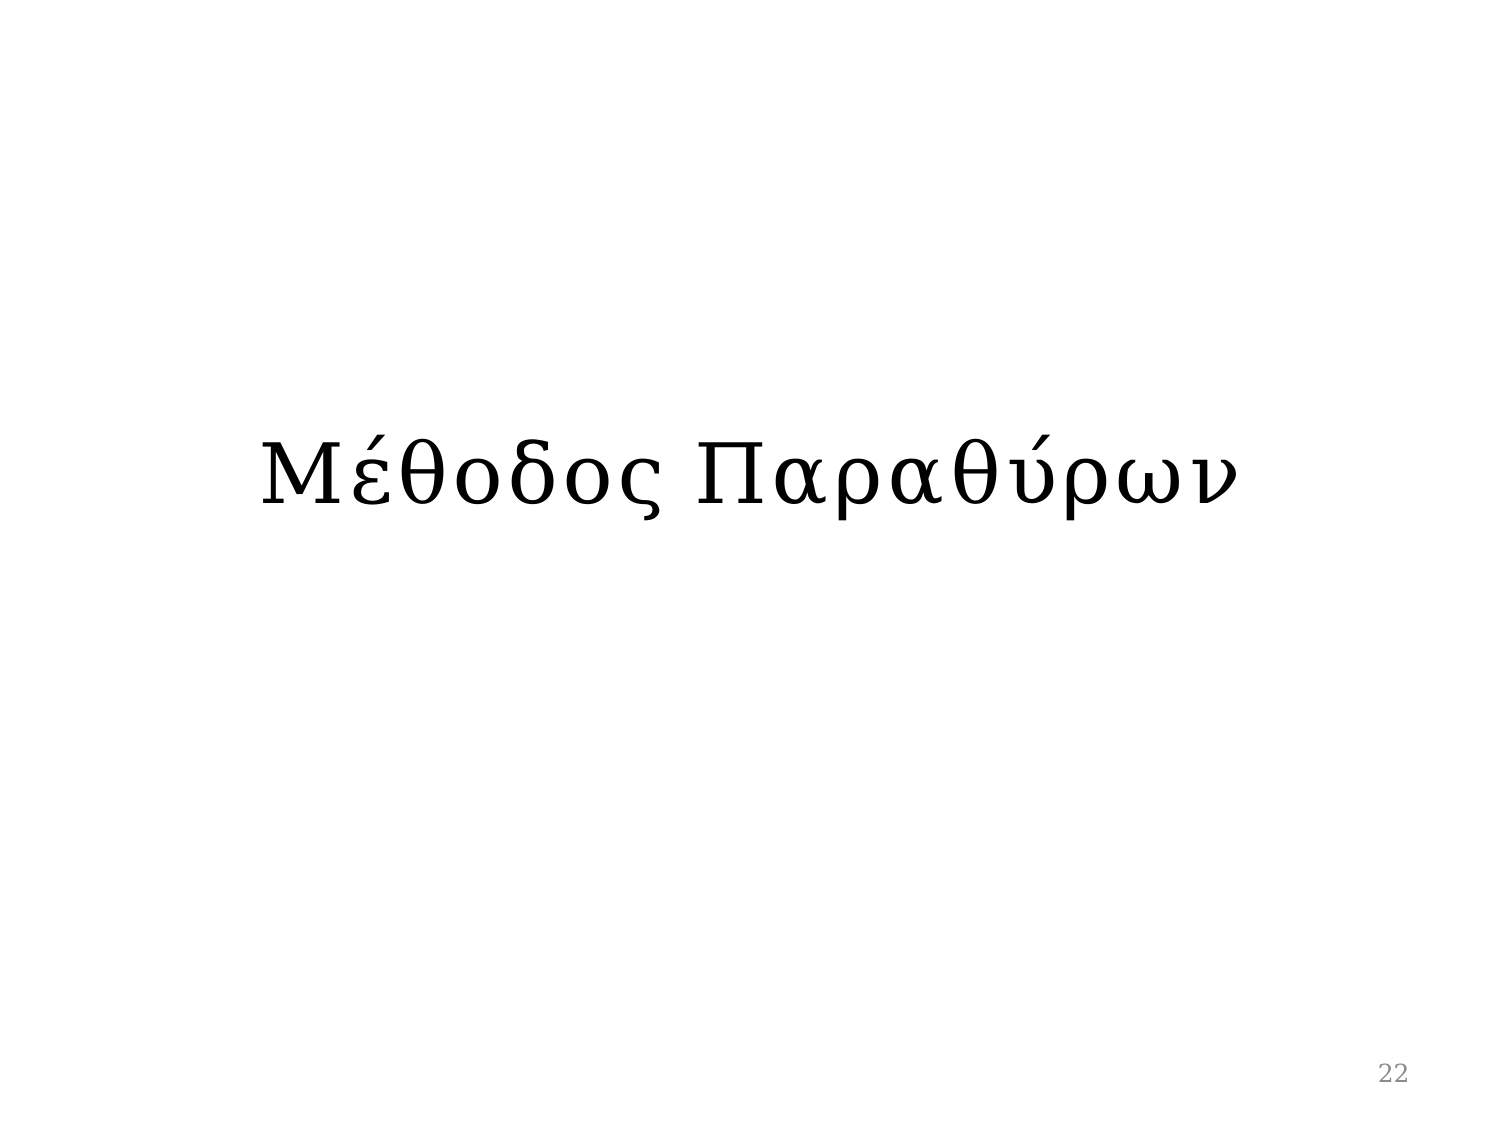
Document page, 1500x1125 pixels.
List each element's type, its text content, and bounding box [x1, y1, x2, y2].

title Μέθοδος Παραθύρων [112, 349, 1388, 591]
slide_number 22 [1074, 1042, 1425, 1103]
